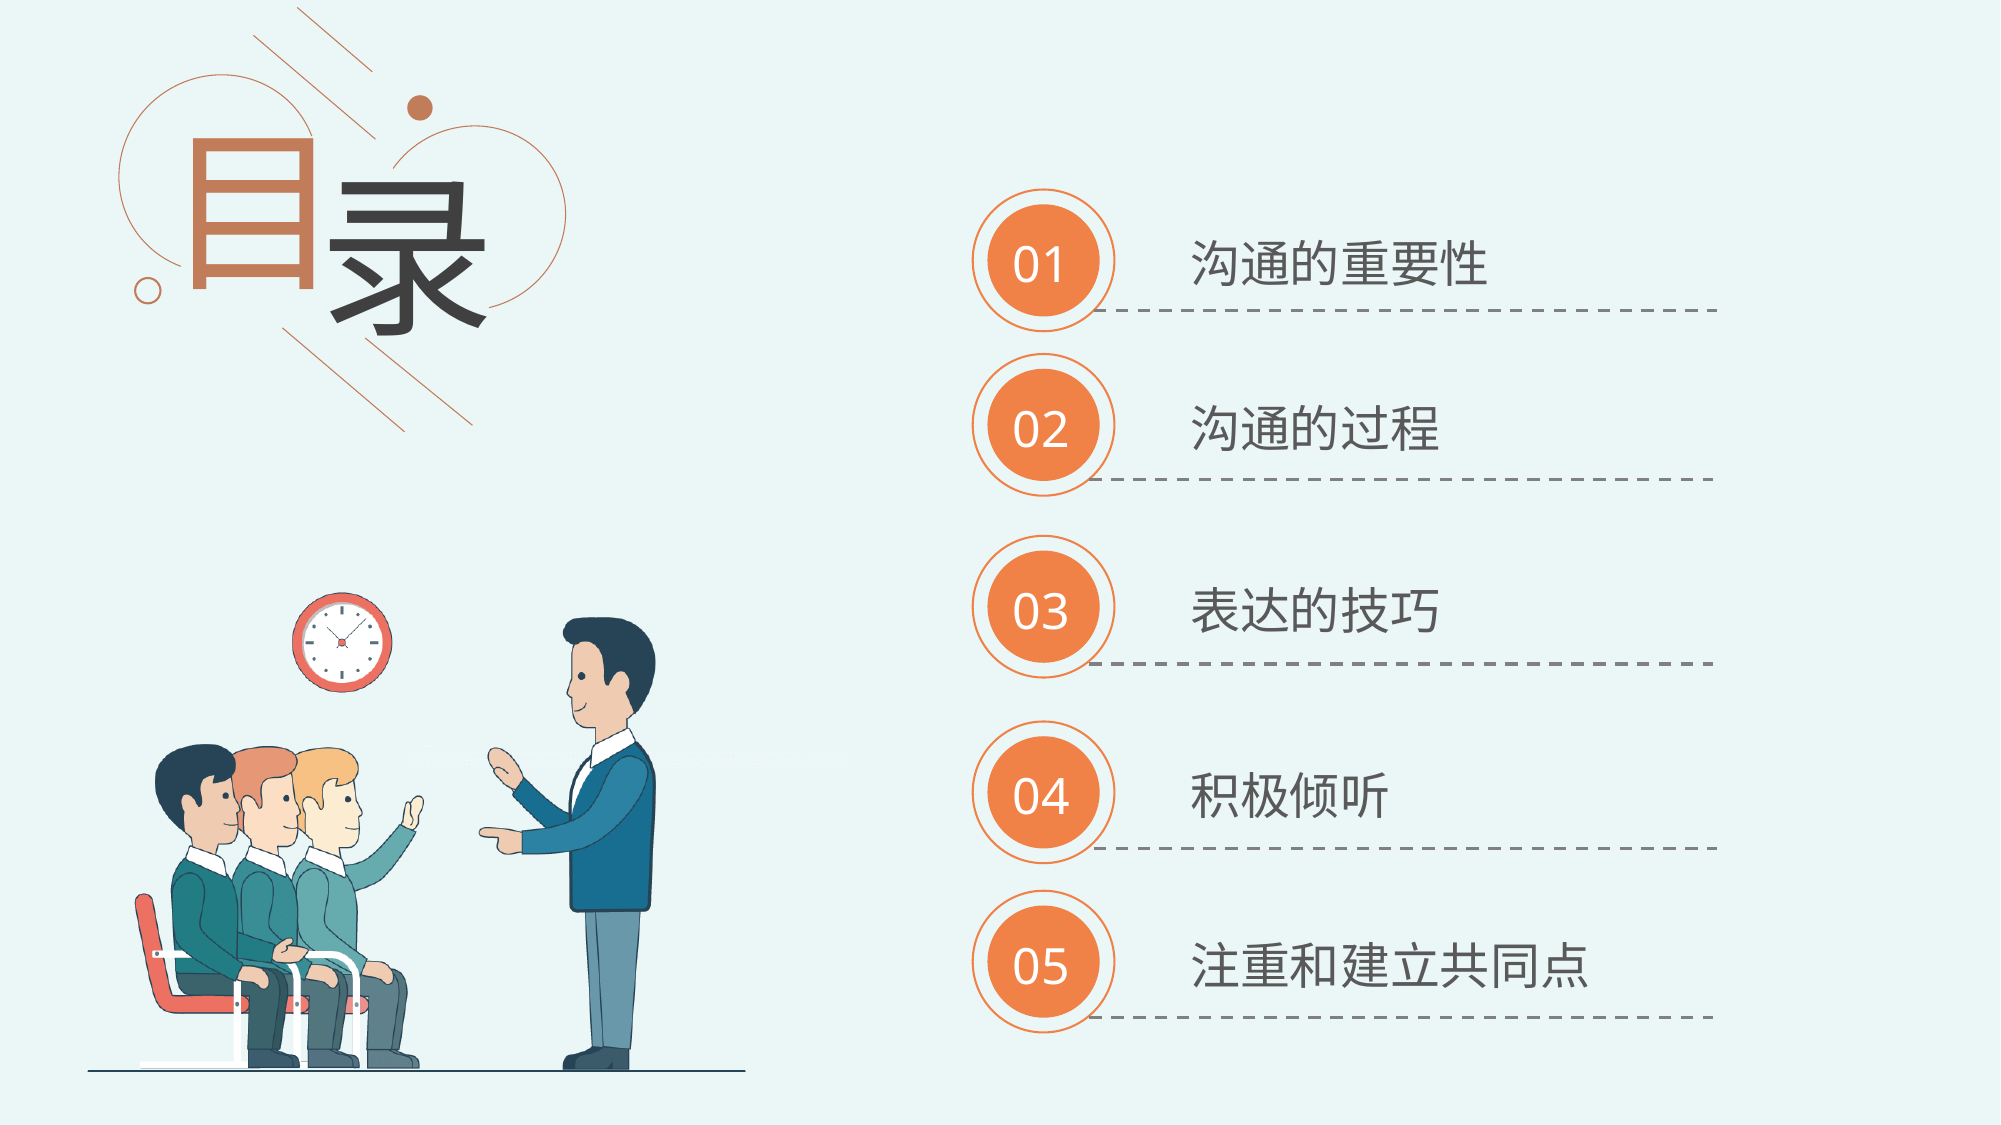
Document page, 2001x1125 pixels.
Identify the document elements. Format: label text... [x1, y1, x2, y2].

text_box 录 [303, 137, 511, 365]
text_box [406, 94, 434, 122]
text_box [253, 35, 376, 140]
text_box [282, 327, 405, 432]
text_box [972, 890, 1713, 1033]
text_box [972, 189, 1718, 332]
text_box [297, 7, 373, 72]
text_box [134, 276, 162, 305]
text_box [365, 337, 473, 426]
text_box 目 [150, 141, 303, 320]
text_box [972, 535, 1713, 678]
picture [33, 563, 825, 1115]
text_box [972, 353, 1713, 496]
text_box 目 [150, 91, 164, 102]
text_box [392, 125, 567, 309]
text_box [118, 74, 303, 267]
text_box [972, 721, 1718, 864]
